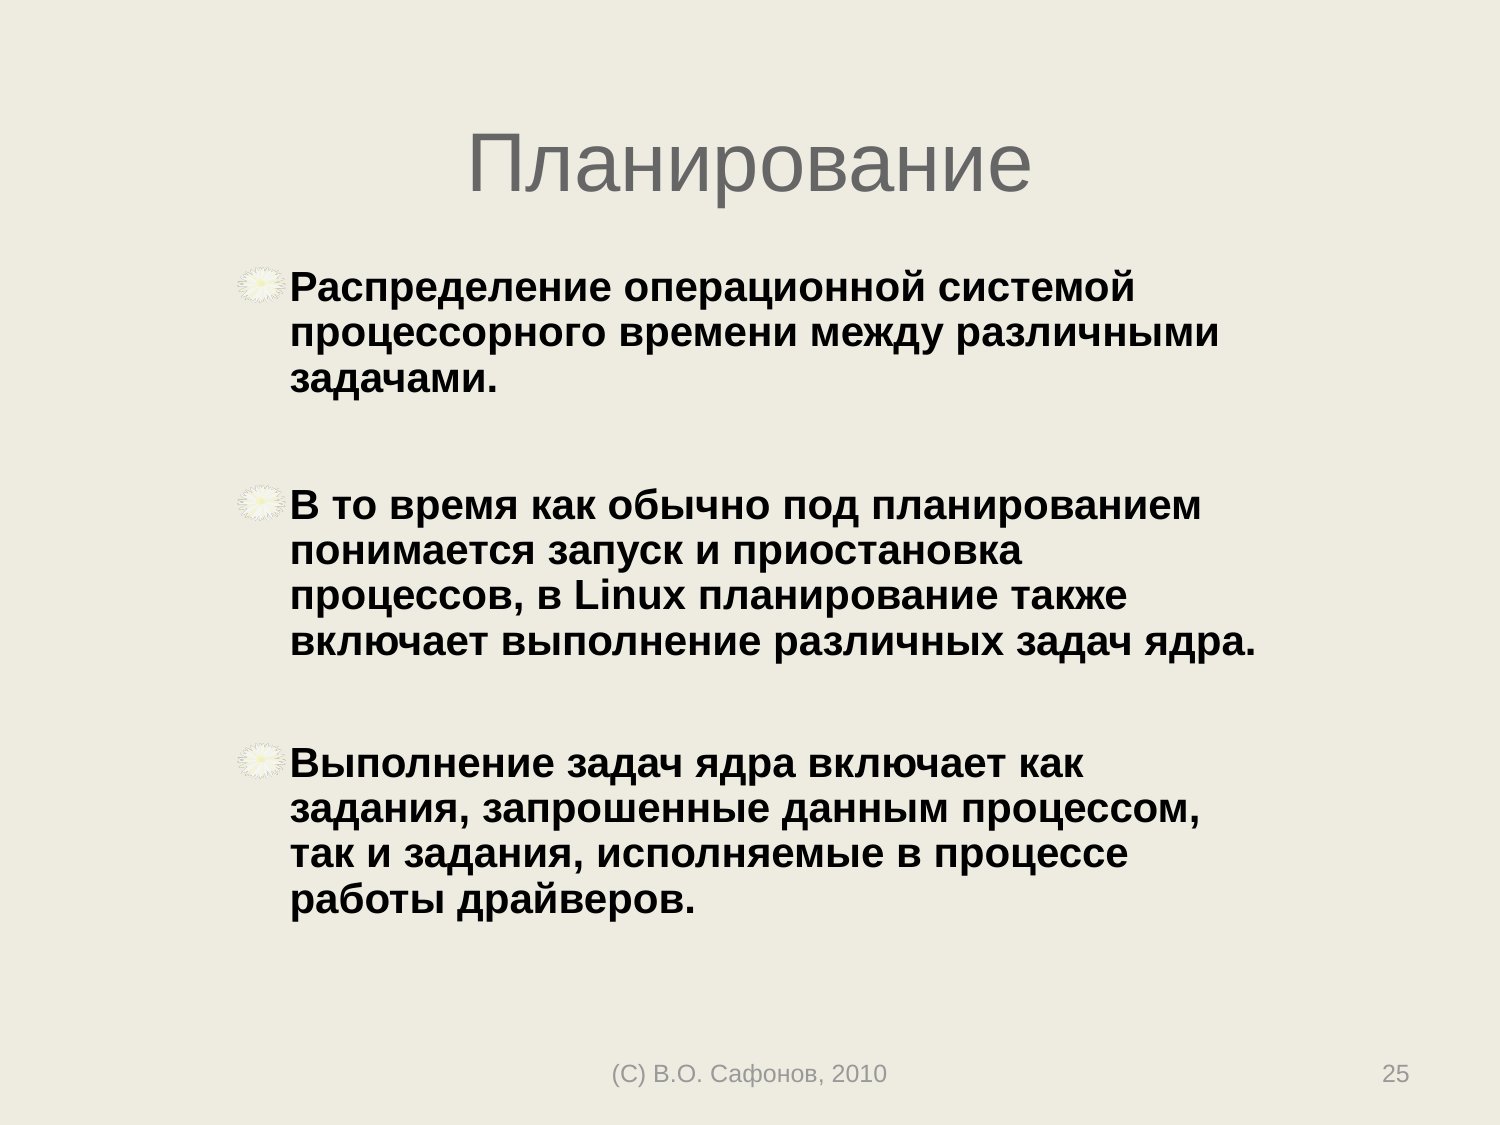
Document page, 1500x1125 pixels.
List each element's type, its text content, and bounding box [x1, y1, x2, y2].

picture [237, 267, 286, 303]
list Распределение операционной системой процессорного времени между различными задачами. В то время как обычно под планированием понимается запуск и приостановка процессов, в Linux планирование также включает выполнение различных задач ядра. Выполнение задач ядра включает как задания, запрошенные данным процессом, так и задания, исполняемые в процессе работы драйверов. [222, 257, 1275, 938]
title Планирование [74, 49, 1426, 268]
picture [237, 485, 286, 521]
picture [237, 743, 286, 779]
slide_number 25 [1074, 1042, 1425, 1103]
footer (C) В.О. Сафонов, 2010 [512, 1042, 988, 1103]
